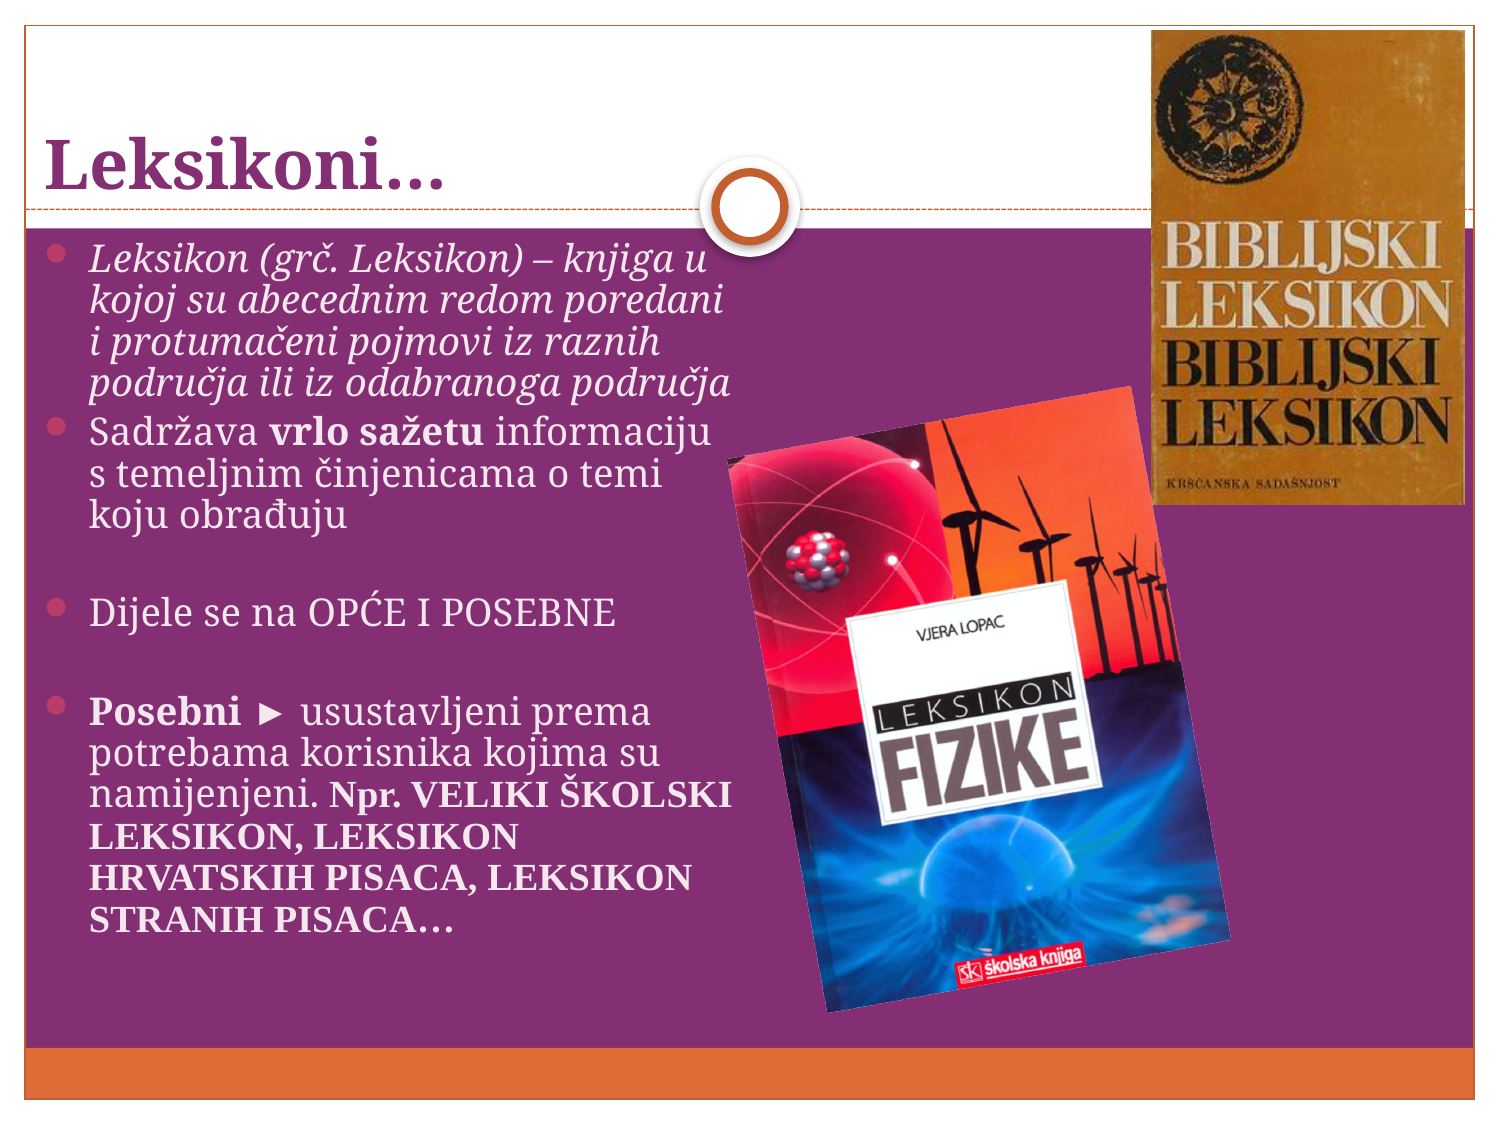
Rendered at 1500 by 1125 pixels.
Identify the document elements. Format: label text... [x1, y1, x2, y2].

picture [728, 30, 1465, 1012]
title Leksikoni… [29, 54, 1144, 211]
list Leksikon (grč. Leksikon) – knjiga u kojoj su abecednim redom poredani i protumačeni pojmovi iz raznih područja ili iz odabranoga područja Sadržava vrlo sažetu informaciju s temeljnim činjenicama o temi koju obrađuju Dijele se na OPĆE I POSEBNE Posebni ► usustavljeni prema potrebama korisnika kojima su namijenjeni. Npr. VELIKI ŠKOLSKI LEKSIKON, LEKSIKON HRVATSKIH PISACA, LEKSIKON STRANIH PISACA… [29, 231, 751, 963]
